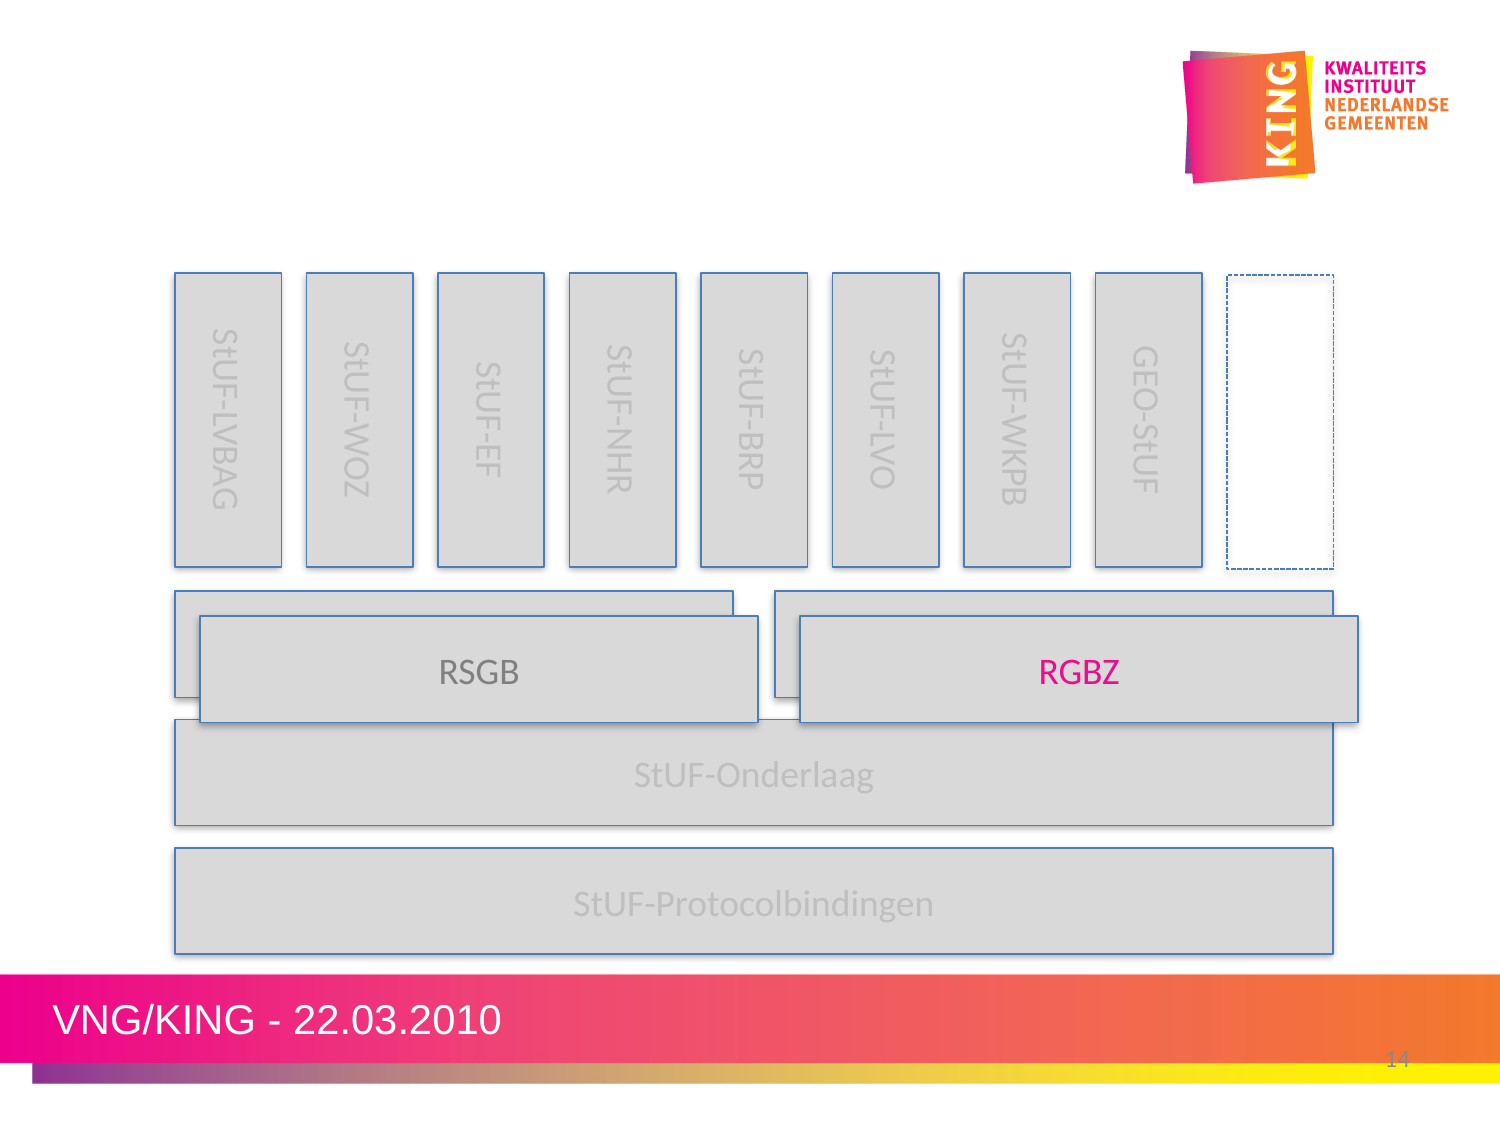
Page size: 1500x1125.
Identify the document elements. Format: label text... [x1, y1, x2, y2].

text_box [174, 590, 1334, 698]
text_box GEO-StUF [1095, 272, 1203, 568]
slide_number 14 [1074, 1042, 1425, 1103]
text_box [1226, 274, 1334, 570]
text_box StUF-BRP [700, 272, 808, 568]
text_box StUF-WOZ [306, 272, 414, 568]
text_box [199, 615, 1359, 723]
text_box StUF-NHR [569, 272, 677, 568]
text_box StUF-LVBAG [174, 272, 282, 568]
text_box StUF-WKPB [963, 272, 1071, 568]
picture [0, 0, 1500, 1125]
text_box StUF-Onderlaag [174, 719, 1334, 826]
text_box StUF-Protocolbindingen [174, 847, 1334, 955]
text_box StUF-LVO [832, 272, 940, 568]
text_box StUF-EF [437, 272, 545, 568]
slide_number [37, 971, 988, 1064]
